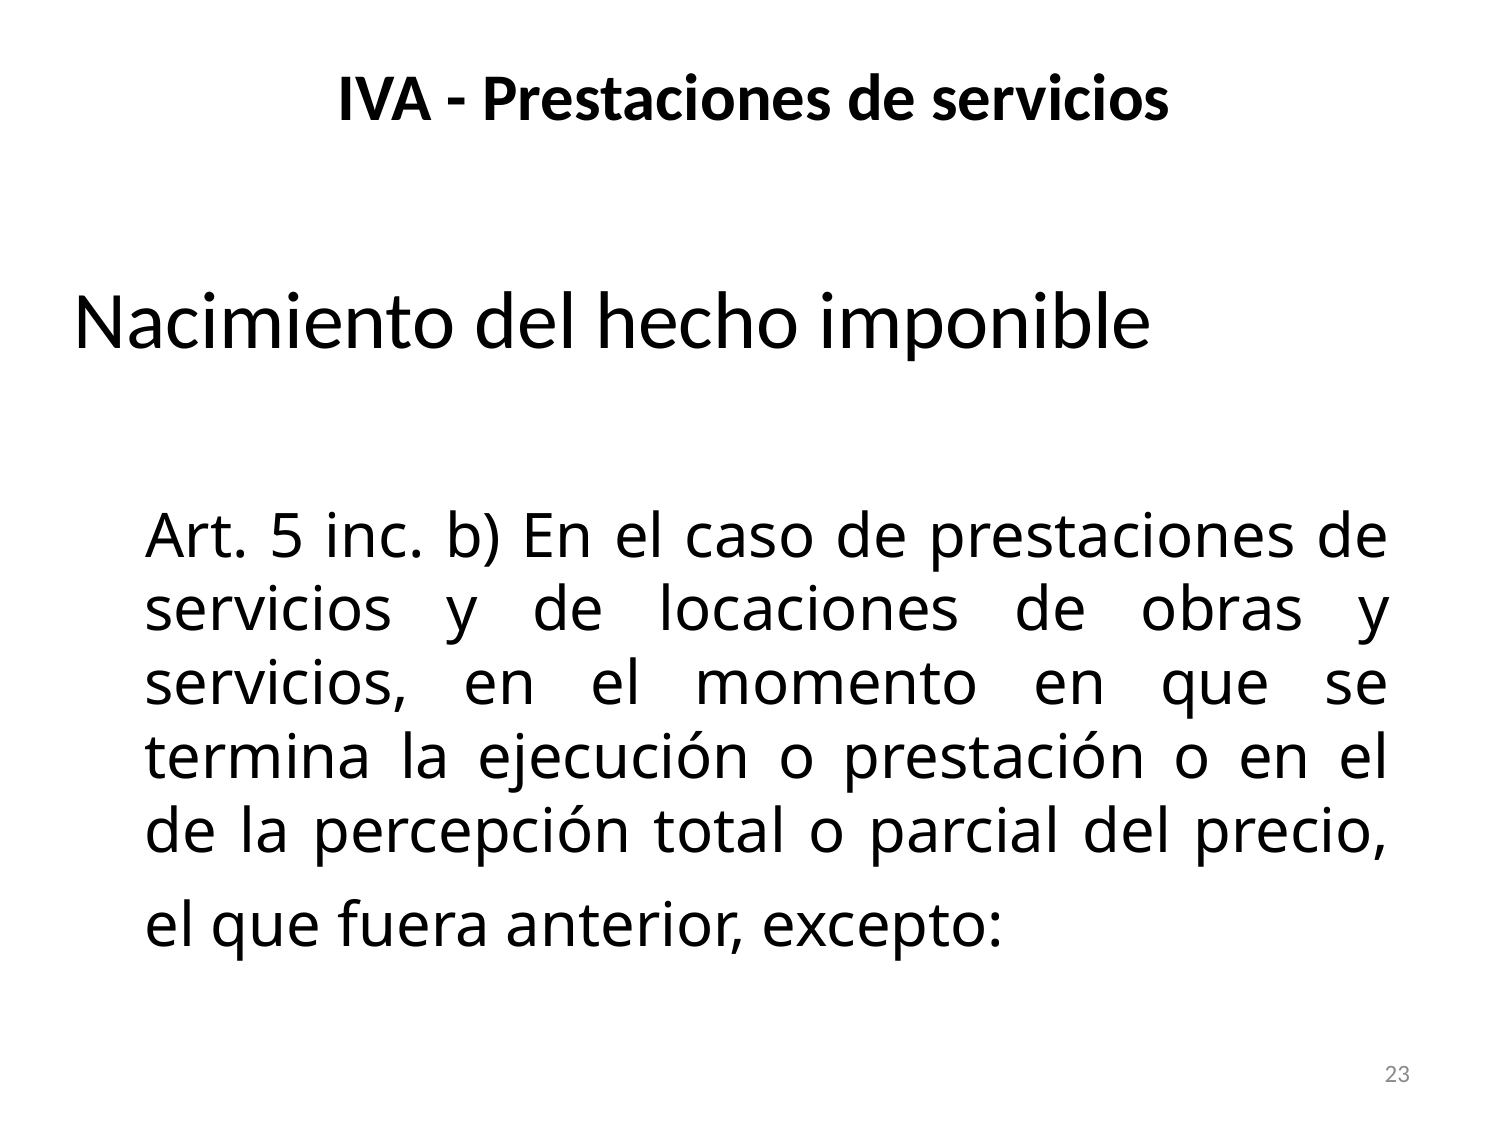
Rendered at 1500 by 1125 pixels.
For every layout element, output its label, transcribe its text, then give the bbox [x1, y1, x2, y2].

slide_number 23 [1074, 1042, 1425, 1103]
list Nacimiento del hecho imponible Art. 5 inc. b) En el caso de prestaciones de servicios y de locaciones de obras y servicios, en el momento en que se termina la ejecución o prestación o en el de la percepción total o parcial del precio, el que fuera anterior, excepto: [58, 143, 1406, 988]
title IVA - Prestaciones de servicios [117, 0, 1393, 143]
